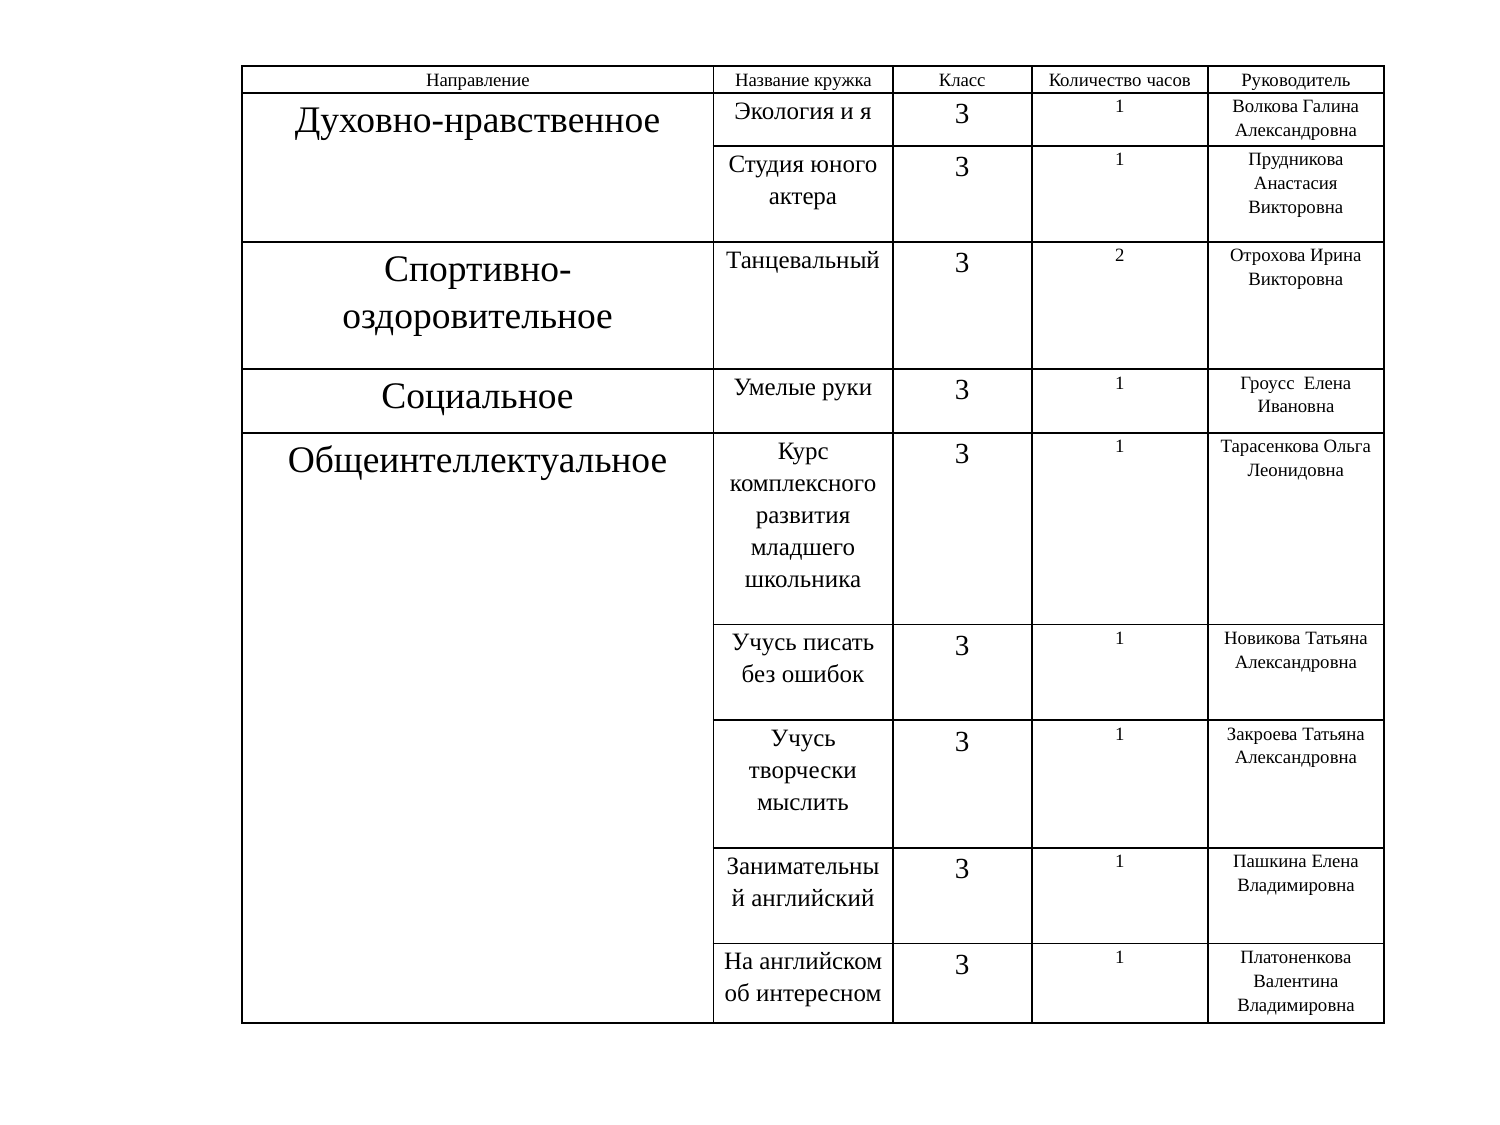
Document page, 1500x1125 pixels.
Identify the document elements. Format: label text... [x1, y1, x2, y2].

table_cell 3 [894, 147, 1031, 241]
table_cell 1 [1033, 849, 1207, 943]
table_cell 3 [894, 94, 1031, 145]
table_cell 1 [1033, 434, 1207, 624]
table_cell 1 [1033, 147, 1207, 241]
table_cell Студия юного актера [714, 147, 892, 241]
table_header Количество часов [1033, 67, 1207, 92]
table_cell Прудникова Анастасия Викторовна [1209, 147, 1383, 241]
table_header Класс [894, 67, 1031, 92]
table_cell 3 [894, 243, 1031, 368]
table_cell Закроева Татьяна Александровна [1209, 721, 1383, 847]
table_cell Умелые руки [714, 370, 892, 432]
table_header Руководитель [1209, 67, 1383, 92]
table_cell 3 [894, 434, 1031, 624]
table_cell Общеинтеллектуальное [243, 434, 713, 1022]
table_cell Спортивно-оздоровительное [243, 243, 713, 368]
table_cell 3 [894, 370, 1031, 432]
table_cell 3 [894, 721, 1031, 847]
table_cell Волкова Галина Александровна [1209, 94, 1383, 145]
table_cell 3 [894, 944, 1031, 1022]
table_cell Отрохова Ирина Викторовна [1209, 243, 1383, 368]
table_cell 1 [1033, 721, 1207, 847]
table_cell 3 [894, 849, 1031, 943]
table_cell 1 [1033, 625, 1207, 719]
table_header Название кружка [714, 67, 892, 92]
table_cell Занимательный английский [714, 849, 892, 943]
table_cell 1 [1033, 370, 1207, 432]
table_cell Пашкина Елена Владимировна [1209, 849, 1383, 943]
table_cell Учусь писать без ошибок [714, 625, 892, 719]
table_cell На английском об интересном [714, 944, 892, 1022]
table_cell 1 [1033, 94, 1207, 145]
table_cell Социальное [243, 370, 713, 432]
table_cell Новикова Татьяна Александровна [1209, 625, 1383, 719]
table_cell Гроусс Елена Ивановна [1209, 370, 1383, 432]
table_cell Курс комплексного развития младшего школьника [714, 434, 892, 624]
table_cell Духовно-нравственное [243, 94, 713, 241]
table_cell Платоненкова Валентина Владимировна [1209, 944, 1383, 1022]
table_cell 2 [1033, 243, 1207, 368]
table_cell 3 [894, 625, 1031, 719]
table_cell Тарасенкова Ольга Леонидовна [1209, 434, 1383, 624]
table_cell 1 [1033, 944, 1207, 1022]
table_cell Экология и я [714, 94, 892, 145]
table_cell Танцевальный [714, 243, 892, 368]
table_header Направление [243, 67, 713, 92]
table_cell Учусь творчески мыслить [714, 721, 892, 847]
